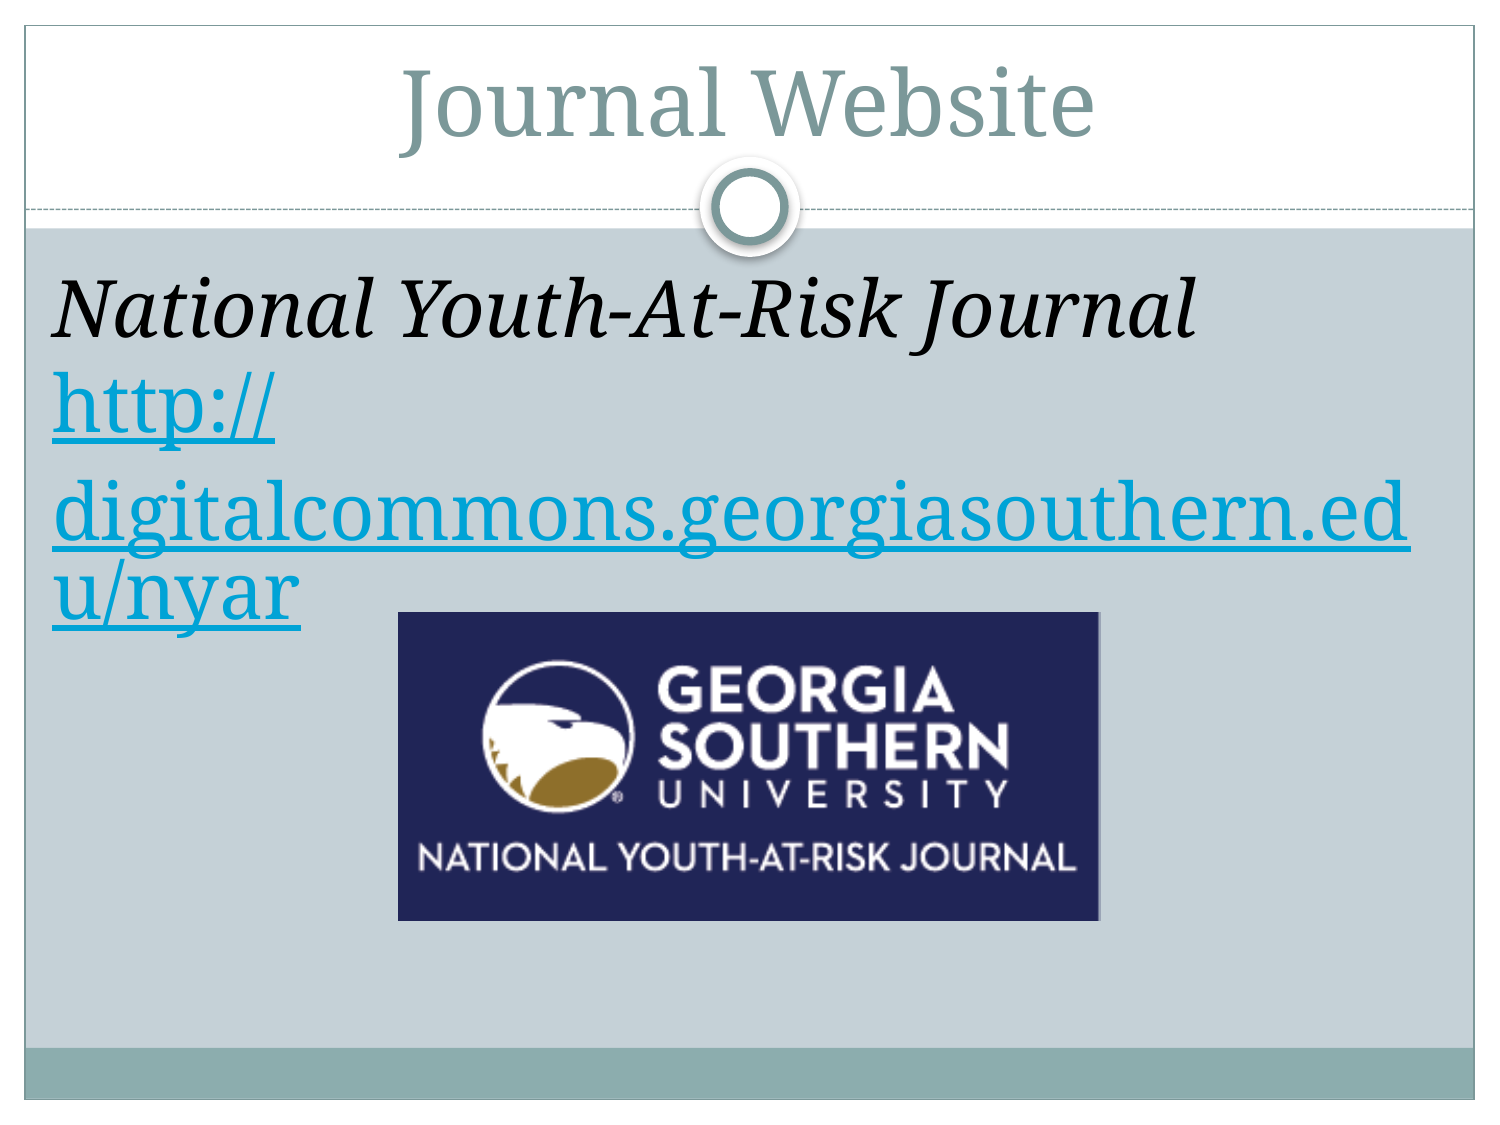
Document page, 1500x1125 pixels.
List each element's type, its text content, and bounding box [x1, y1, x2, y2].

list National Youth-At-Risk Journal http://digitalcommons.georgiasouthern.edu/nyar [37, 250, 1475, 1001]
title Journal Website [49, 37, 1450, 162]
picture [398, 612, 1101, 921]
